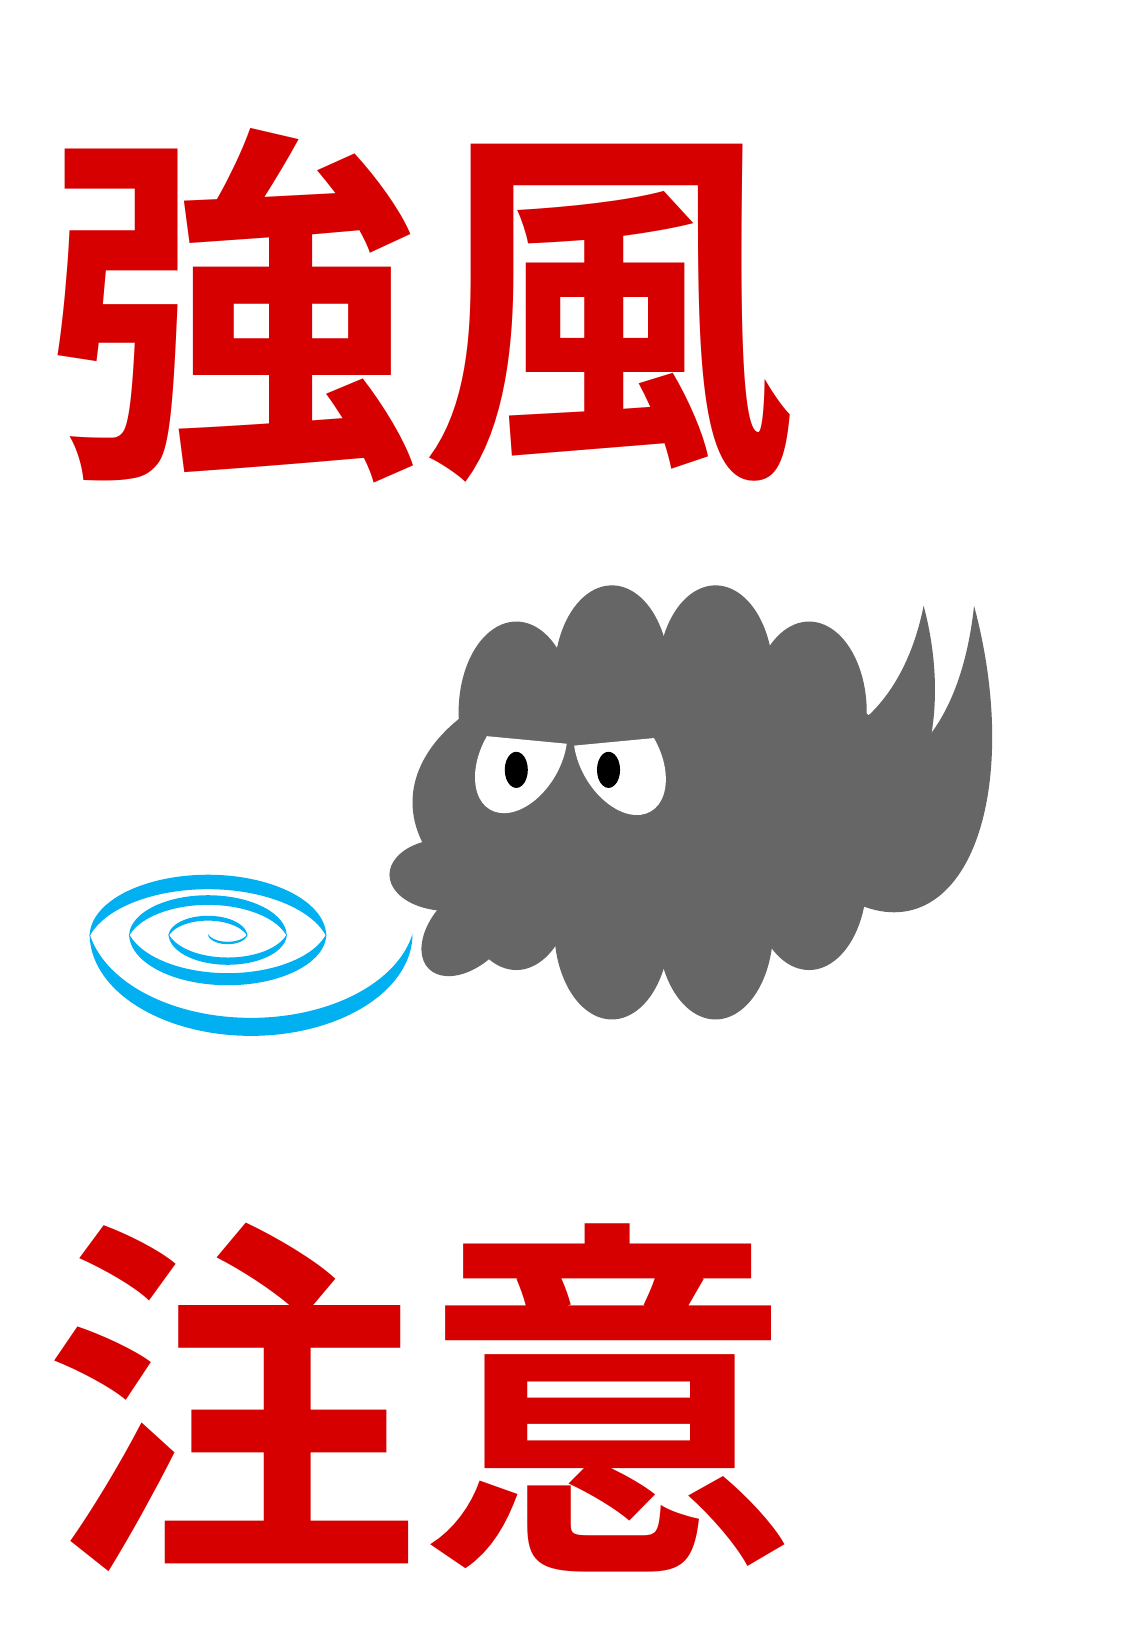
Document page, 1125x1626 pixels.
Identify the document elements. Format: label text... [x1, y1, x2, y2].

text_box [89, 585, 1015, 1037]
text_box 注意 [29, 1159, 1087, 1625]
text_box 強風 [29, 64, 1087, 530]
